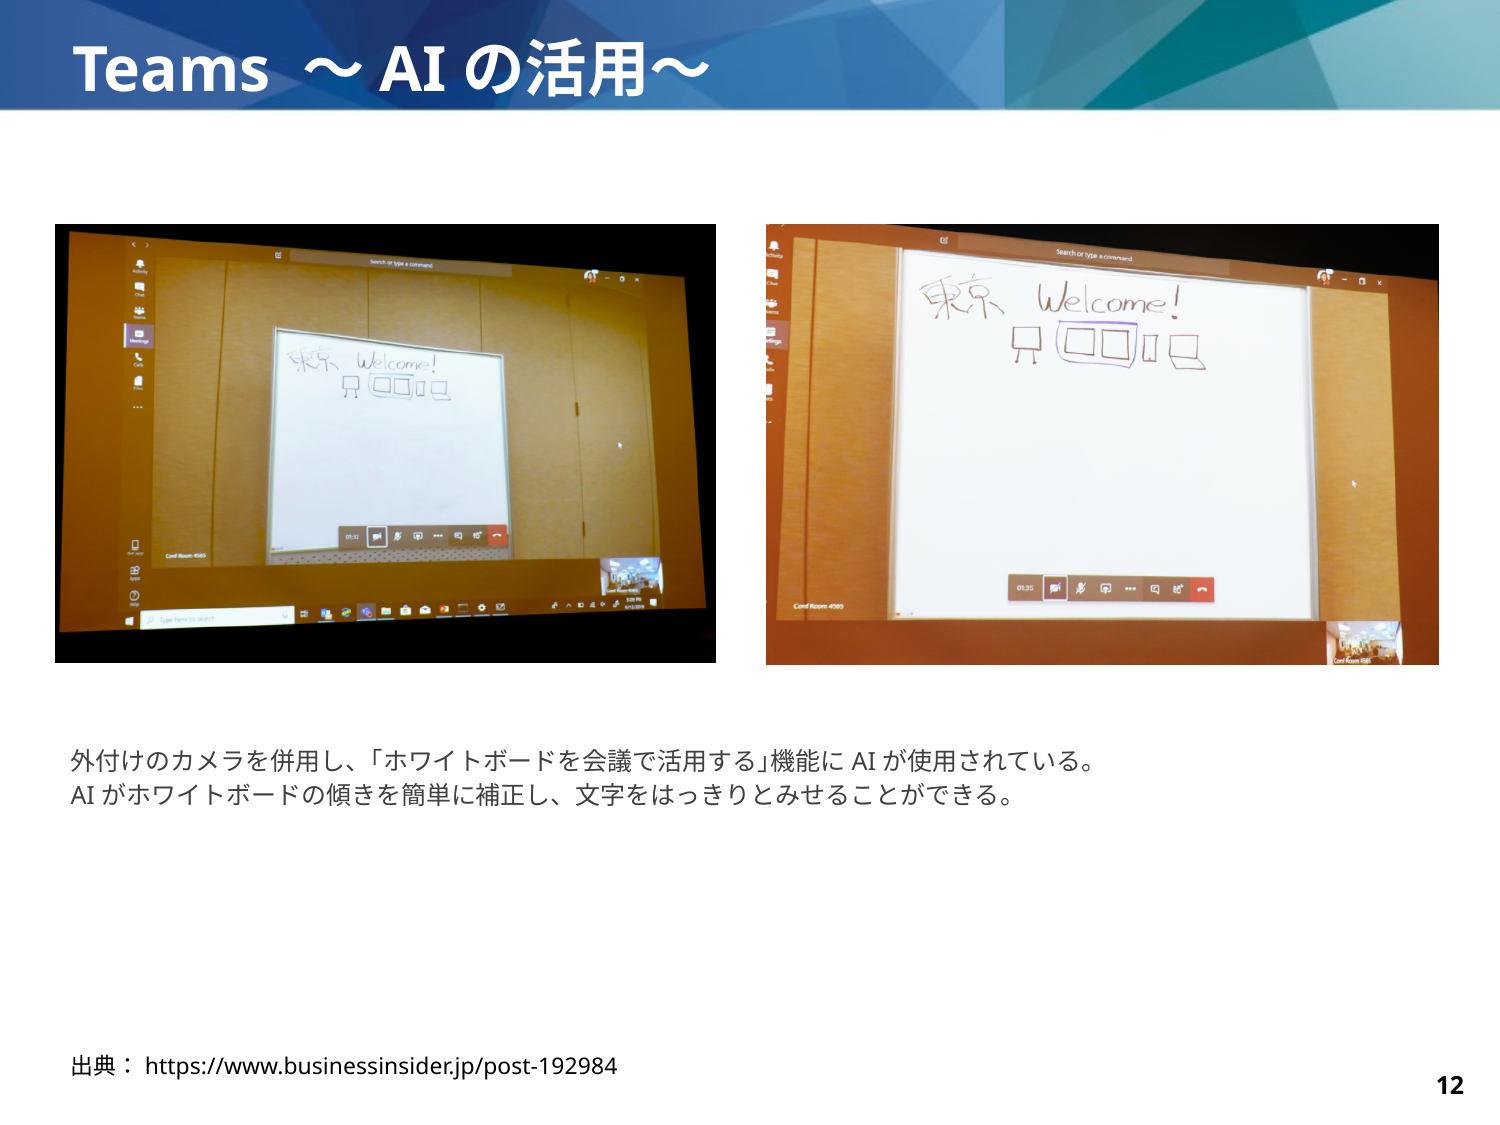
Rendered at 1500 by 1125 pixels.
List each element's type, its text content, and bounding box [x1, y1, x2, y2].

text_box 出典：https://www.businessinsider.jp/post-192984 [55, 1044, 1331, 1087]
title Teams ～AIの活用～ [57, 21, 1441, 89]
list 外付けのカメラを併用し、｢ホワイトボードを会議で活用する｣機能にAIが使用されている。 AIがホワイトボードの傾きを簡単に補正し、文字をはっきりとみせることができる。 [55, 737, 1439, 868]
picture [0, 0, 1500, 1124]
